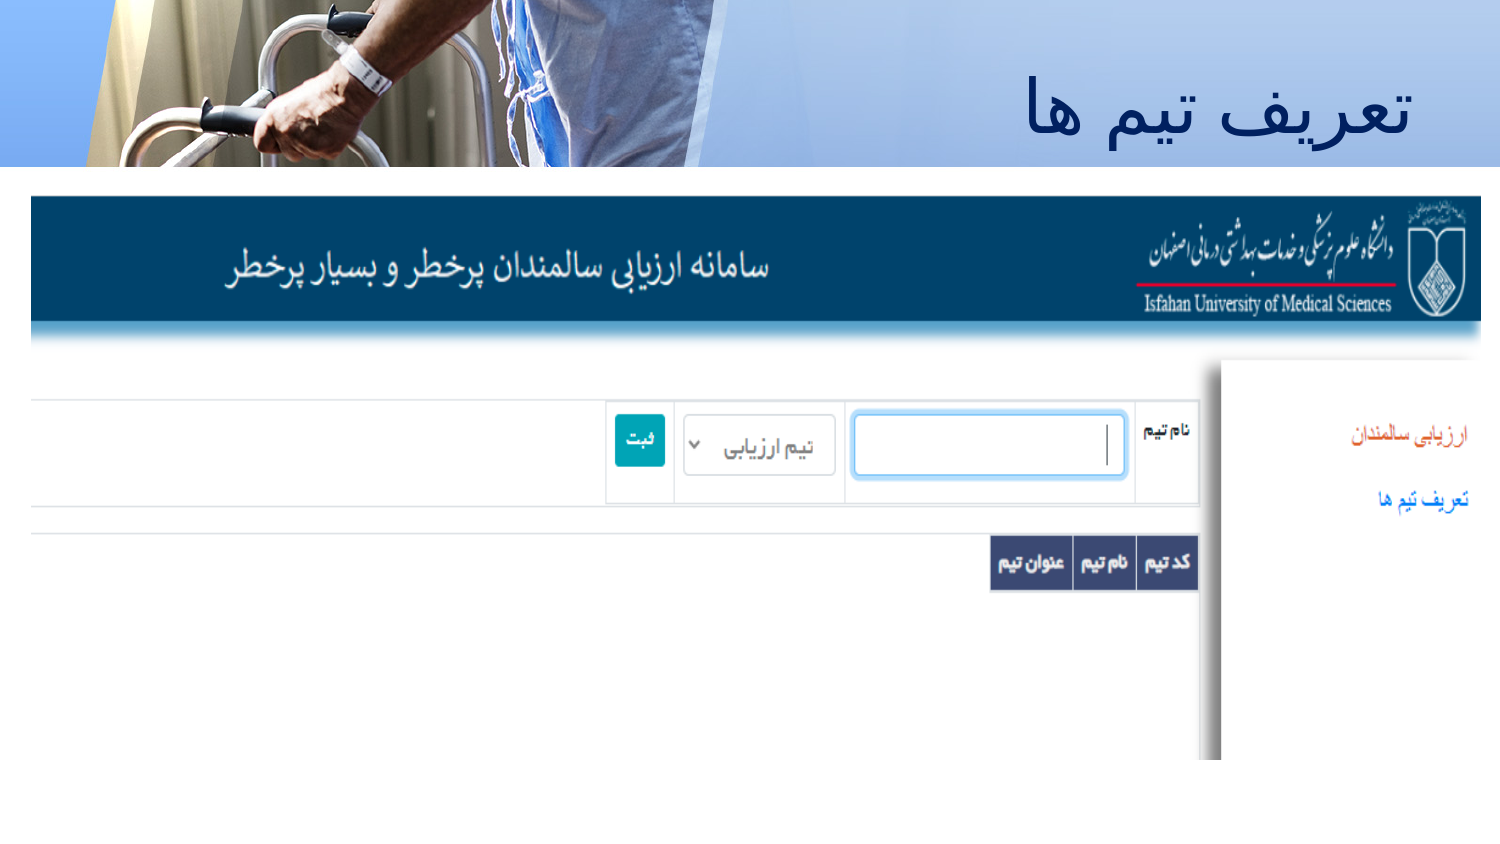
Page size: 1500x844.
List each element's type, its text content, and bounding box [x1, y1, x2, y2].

picture [0, 0, 1500, 844]
title تعریف تیم ها [82, 40, 1430, 166]
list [30, 195, 1482, 760]
